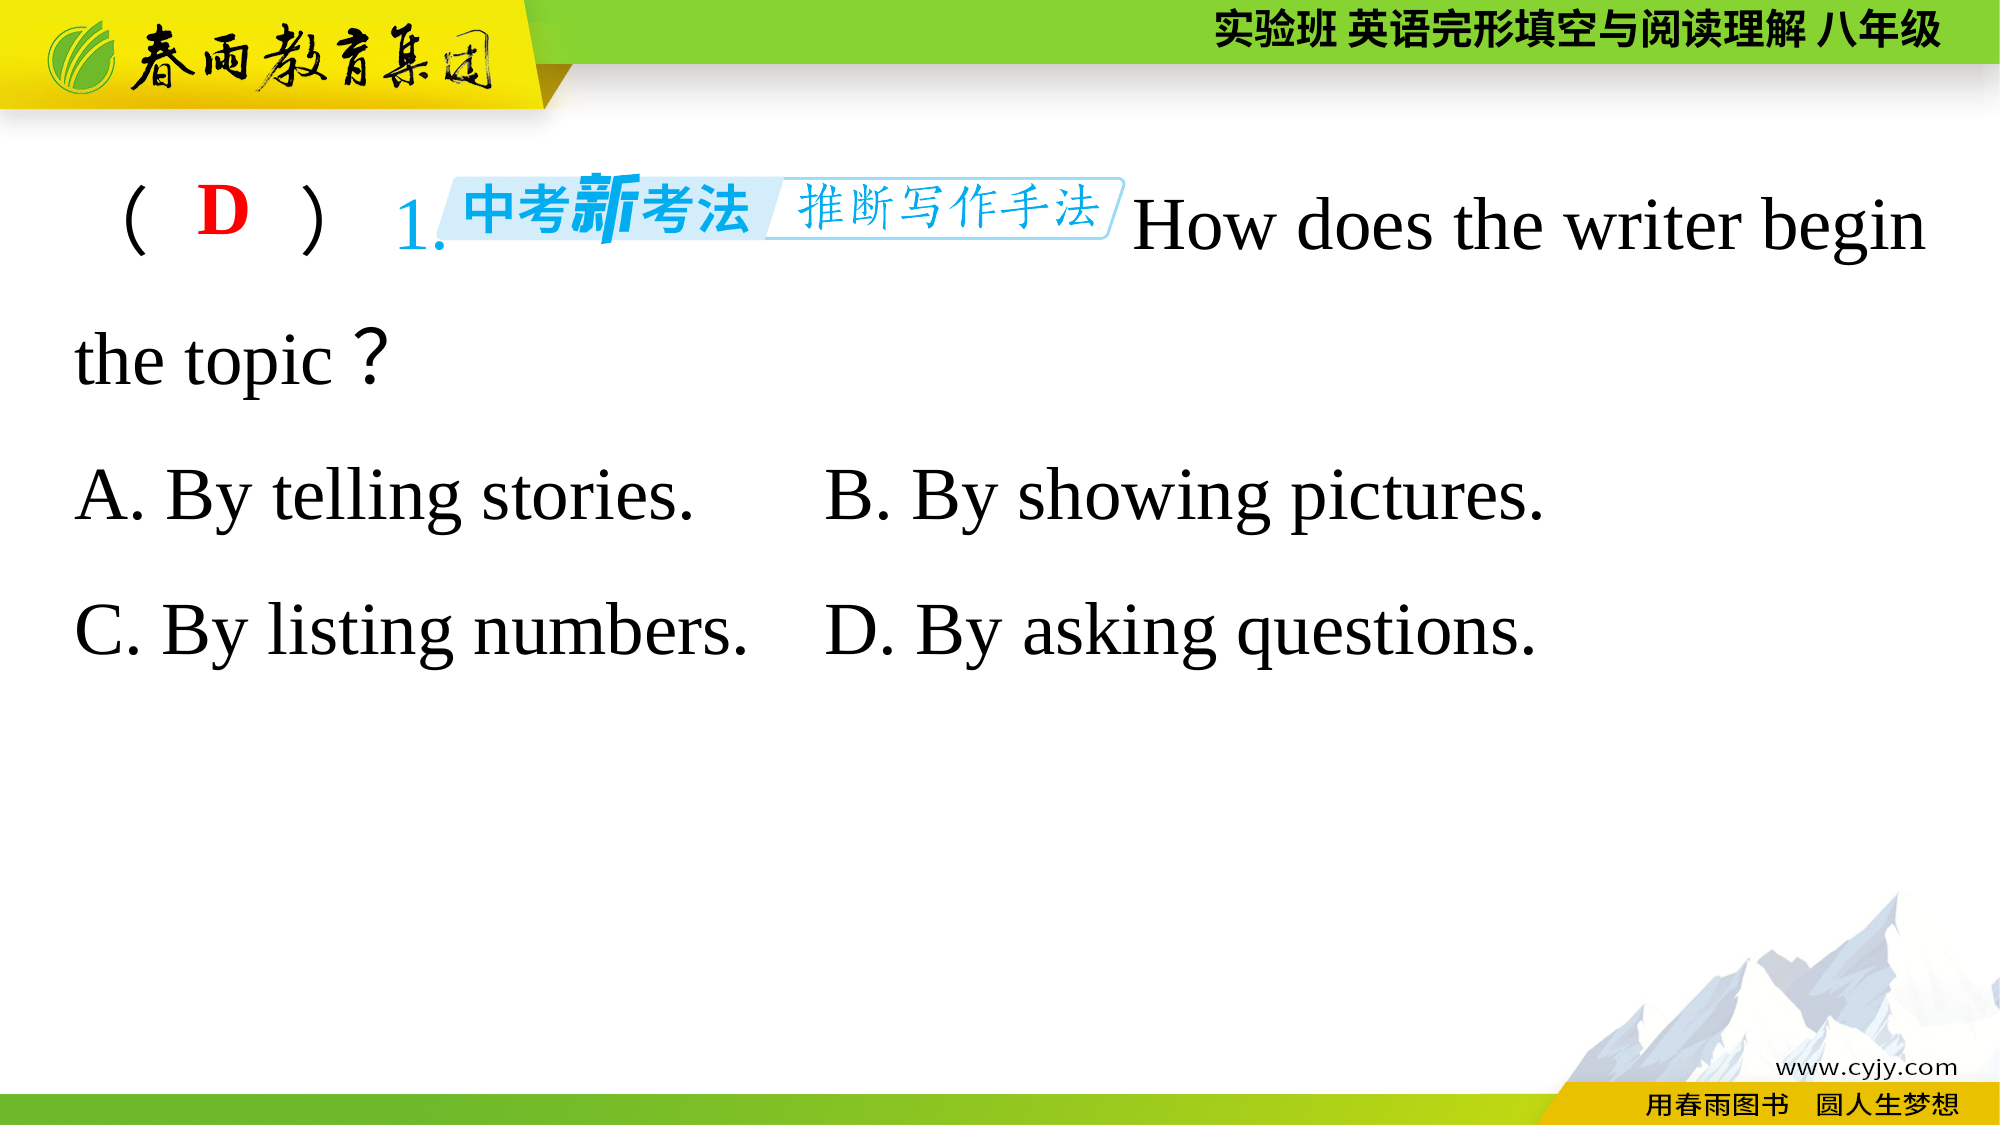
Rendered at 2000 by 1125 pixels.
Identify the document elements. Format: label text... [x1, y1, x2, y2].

text_box D [182, 152, 267, 257]
picture [0, 0, 2000, 1125]
list （ ）1. How does the writer begin the topic？ A. By telling stories. B. By showing pictures. C. By listing numbers. D. By asking questions. [59, 122, 1944, 683]
